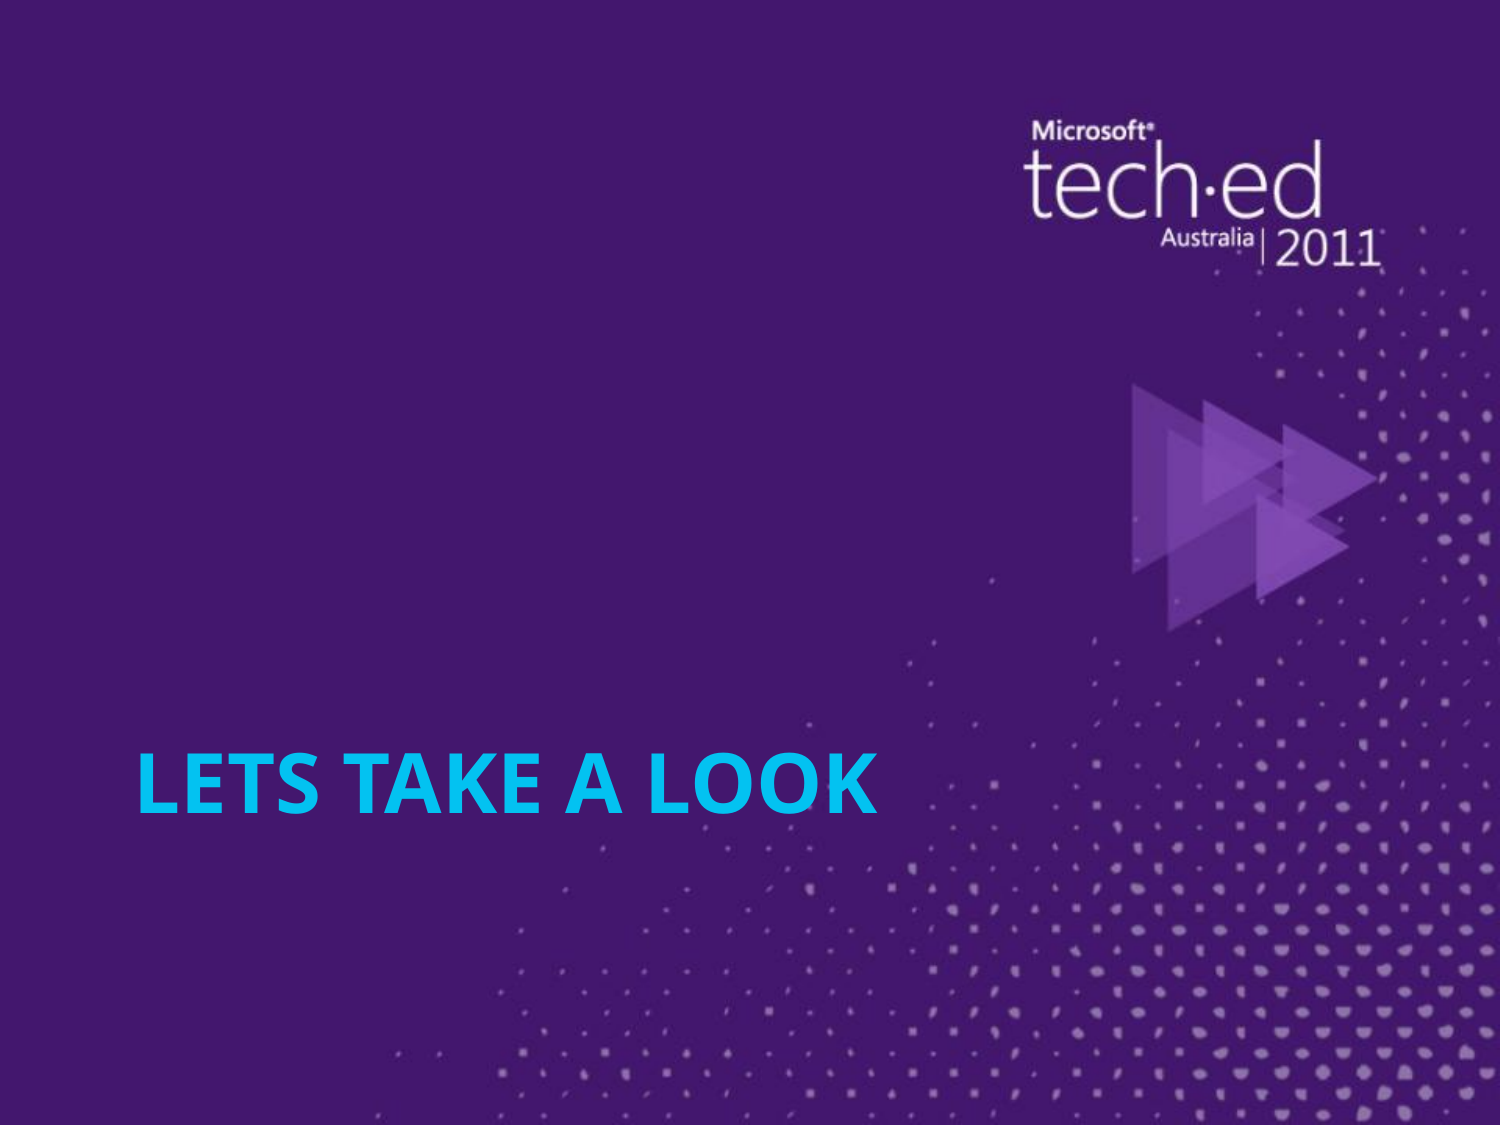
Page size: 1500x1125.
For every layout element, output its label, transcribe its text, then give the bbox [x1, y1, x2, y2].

title Lets Take a Look [118, 722, 1394, 947]
picture [0, 0, 1500, 1125]
